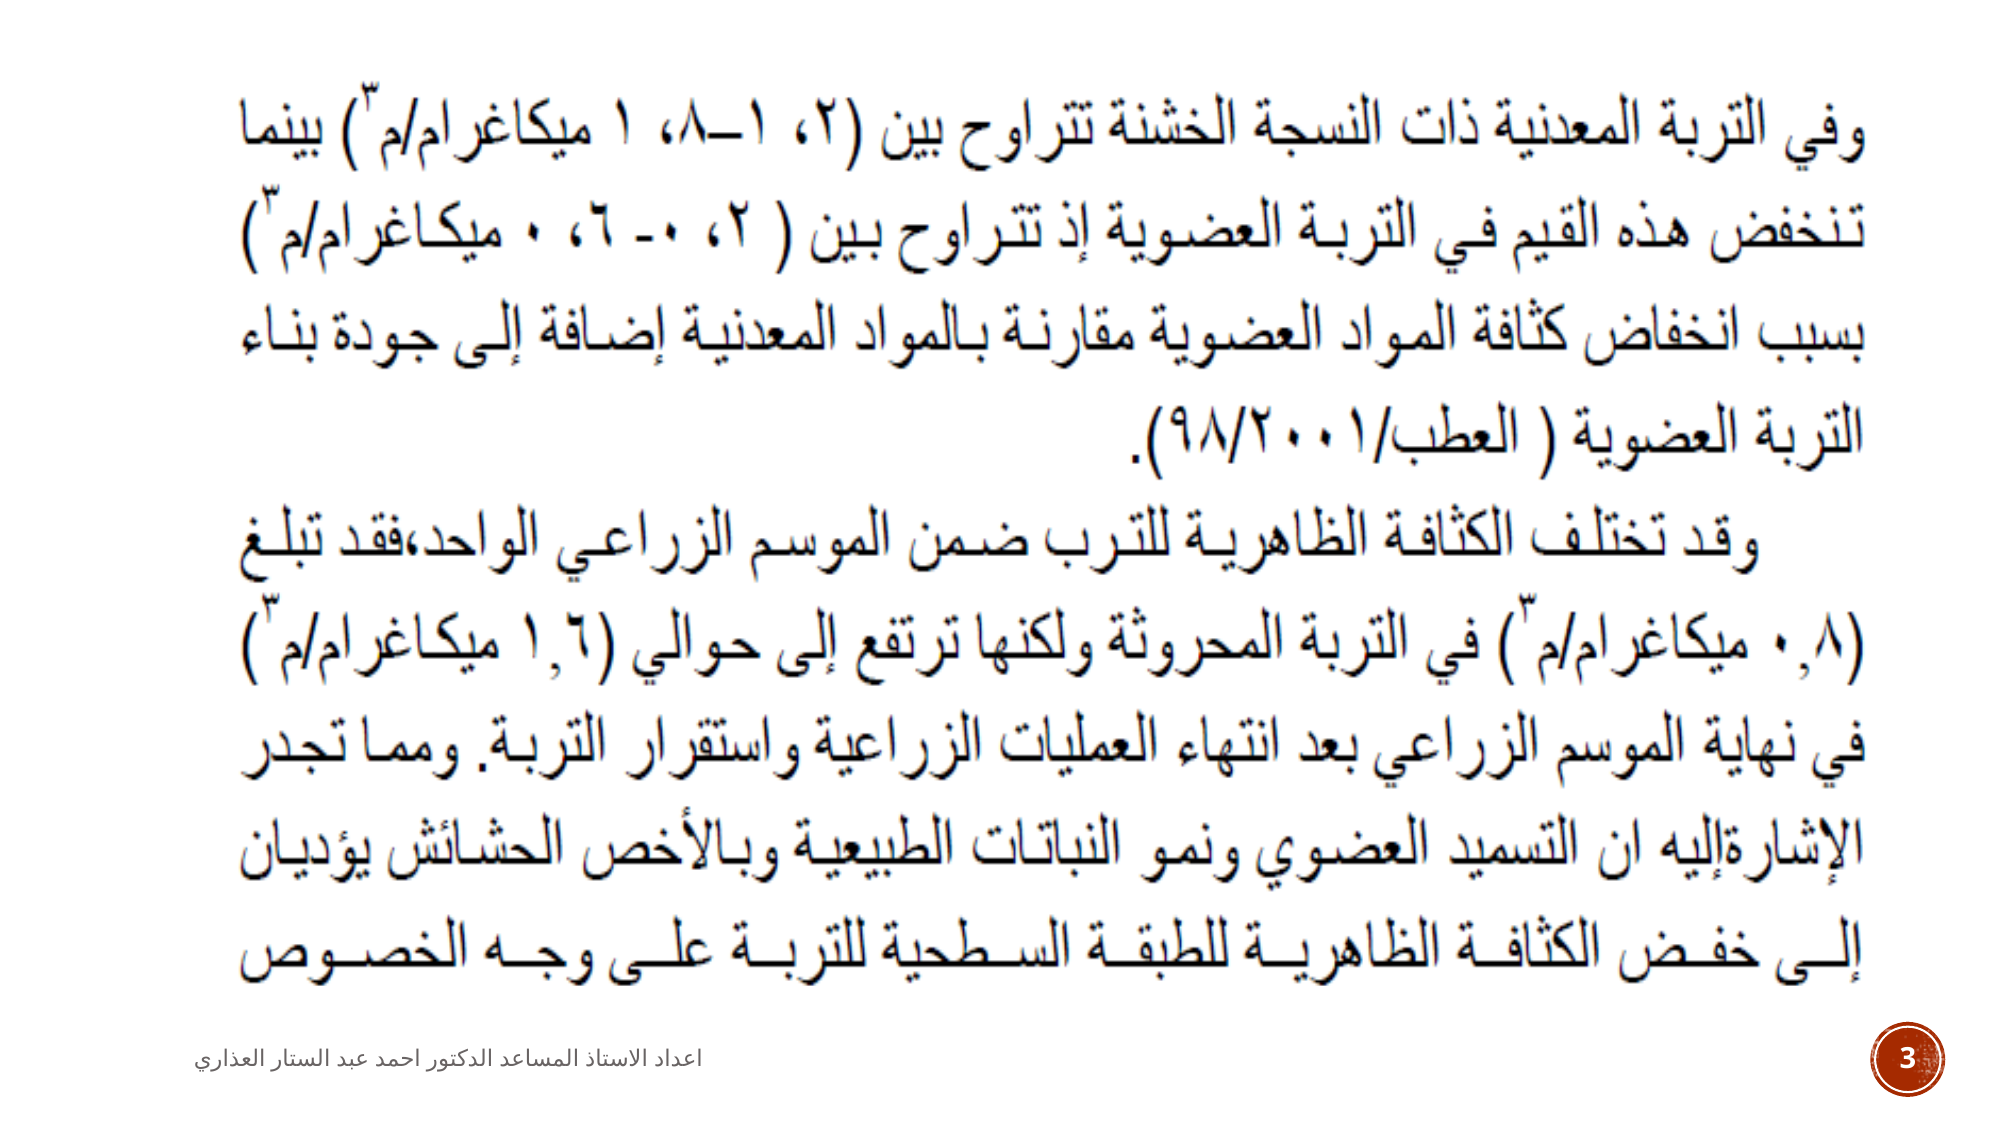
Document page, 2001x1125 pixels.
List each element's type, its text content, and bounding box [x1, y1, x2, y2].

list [201, 81, 1891, 982]
slide_number 3 [1855, 1028, 1961, 1089]
footer اعداد الاستاذ المساعد الدكتور احمد عبد الستار العذاري [178, 1028, 1217, 1089]
